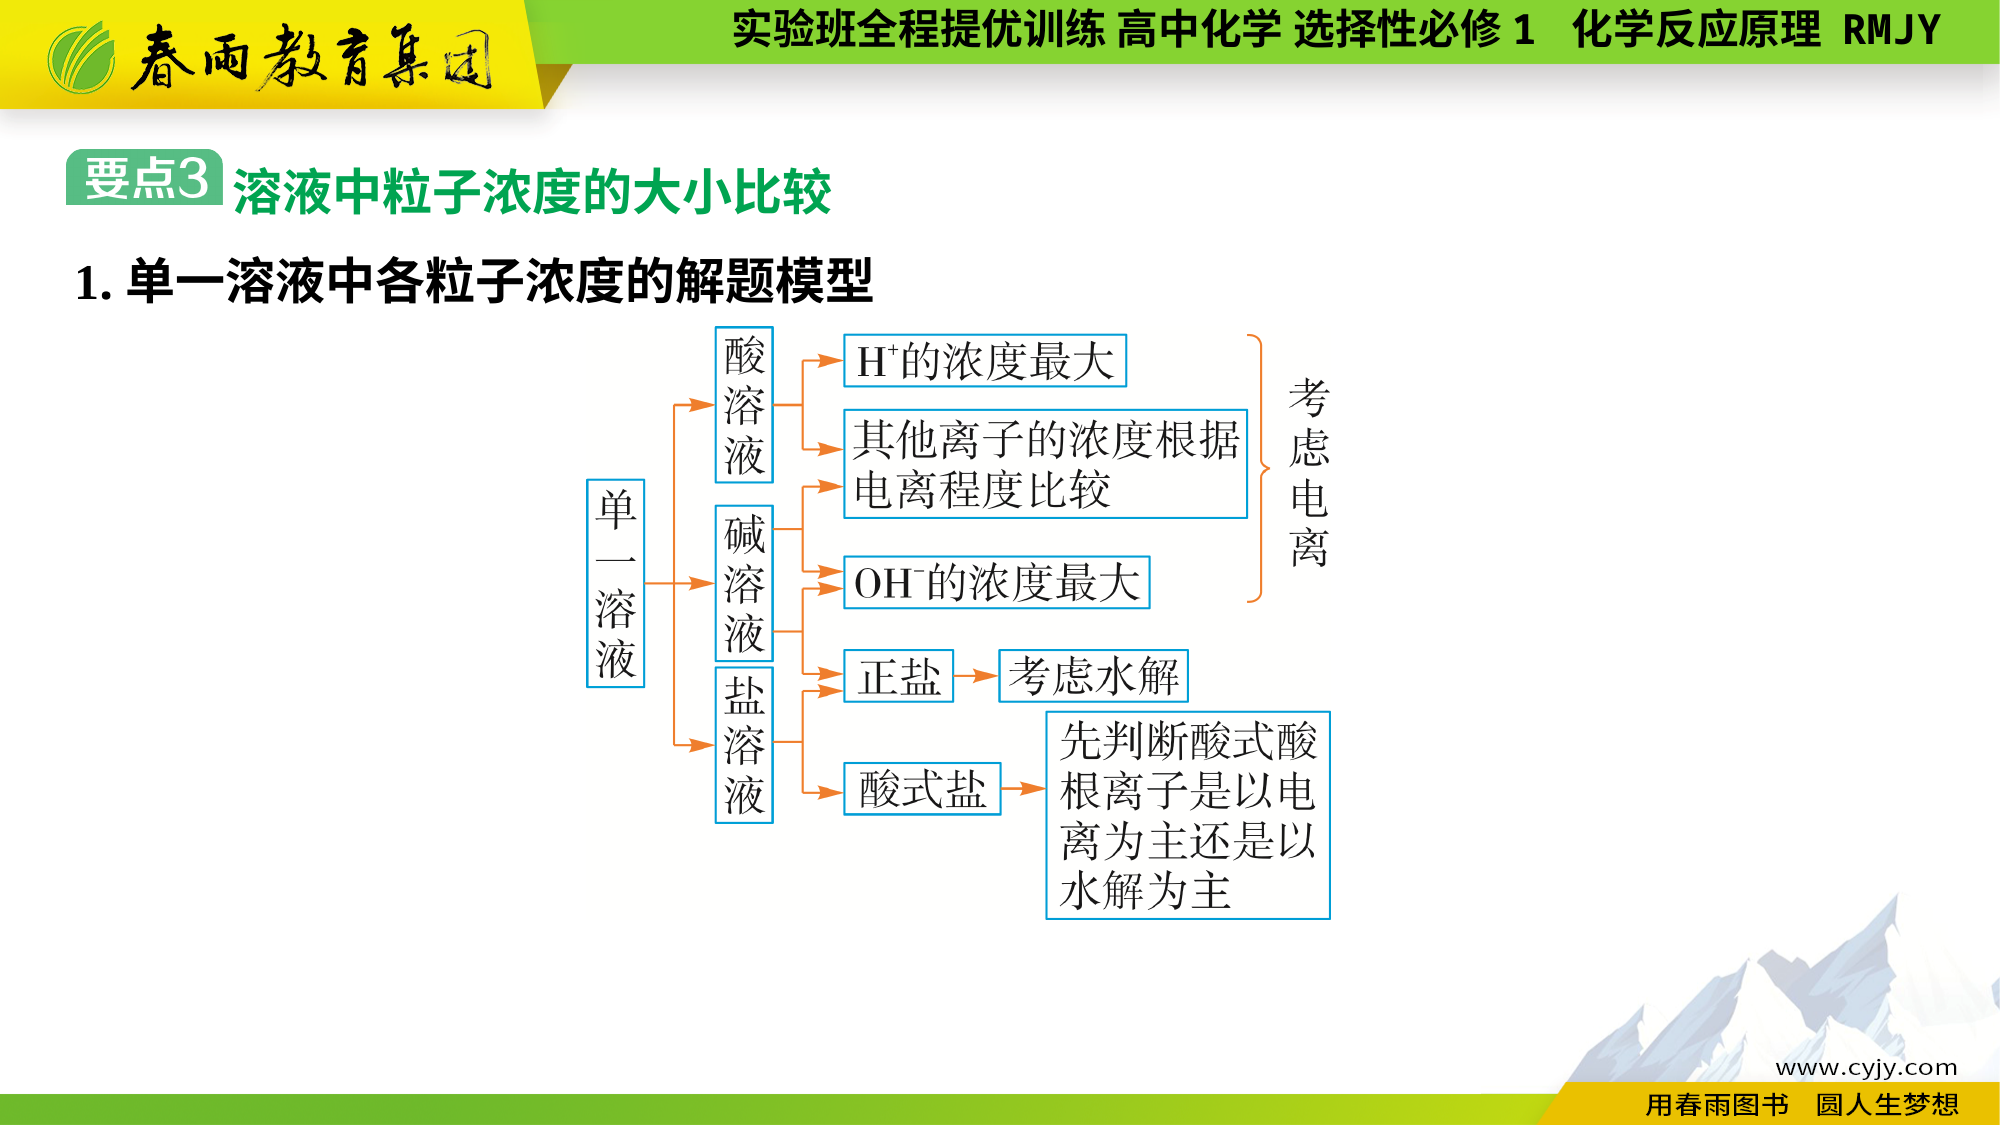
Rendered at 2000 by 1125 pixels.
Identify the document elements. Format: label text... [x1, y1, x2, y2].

picture [0, 0, 2000, 1125]
list 溶液中粒子浓度的大小比较 1.单一溶液中各粒子浓度的解题模型 [59, 122, 1944, 308]
